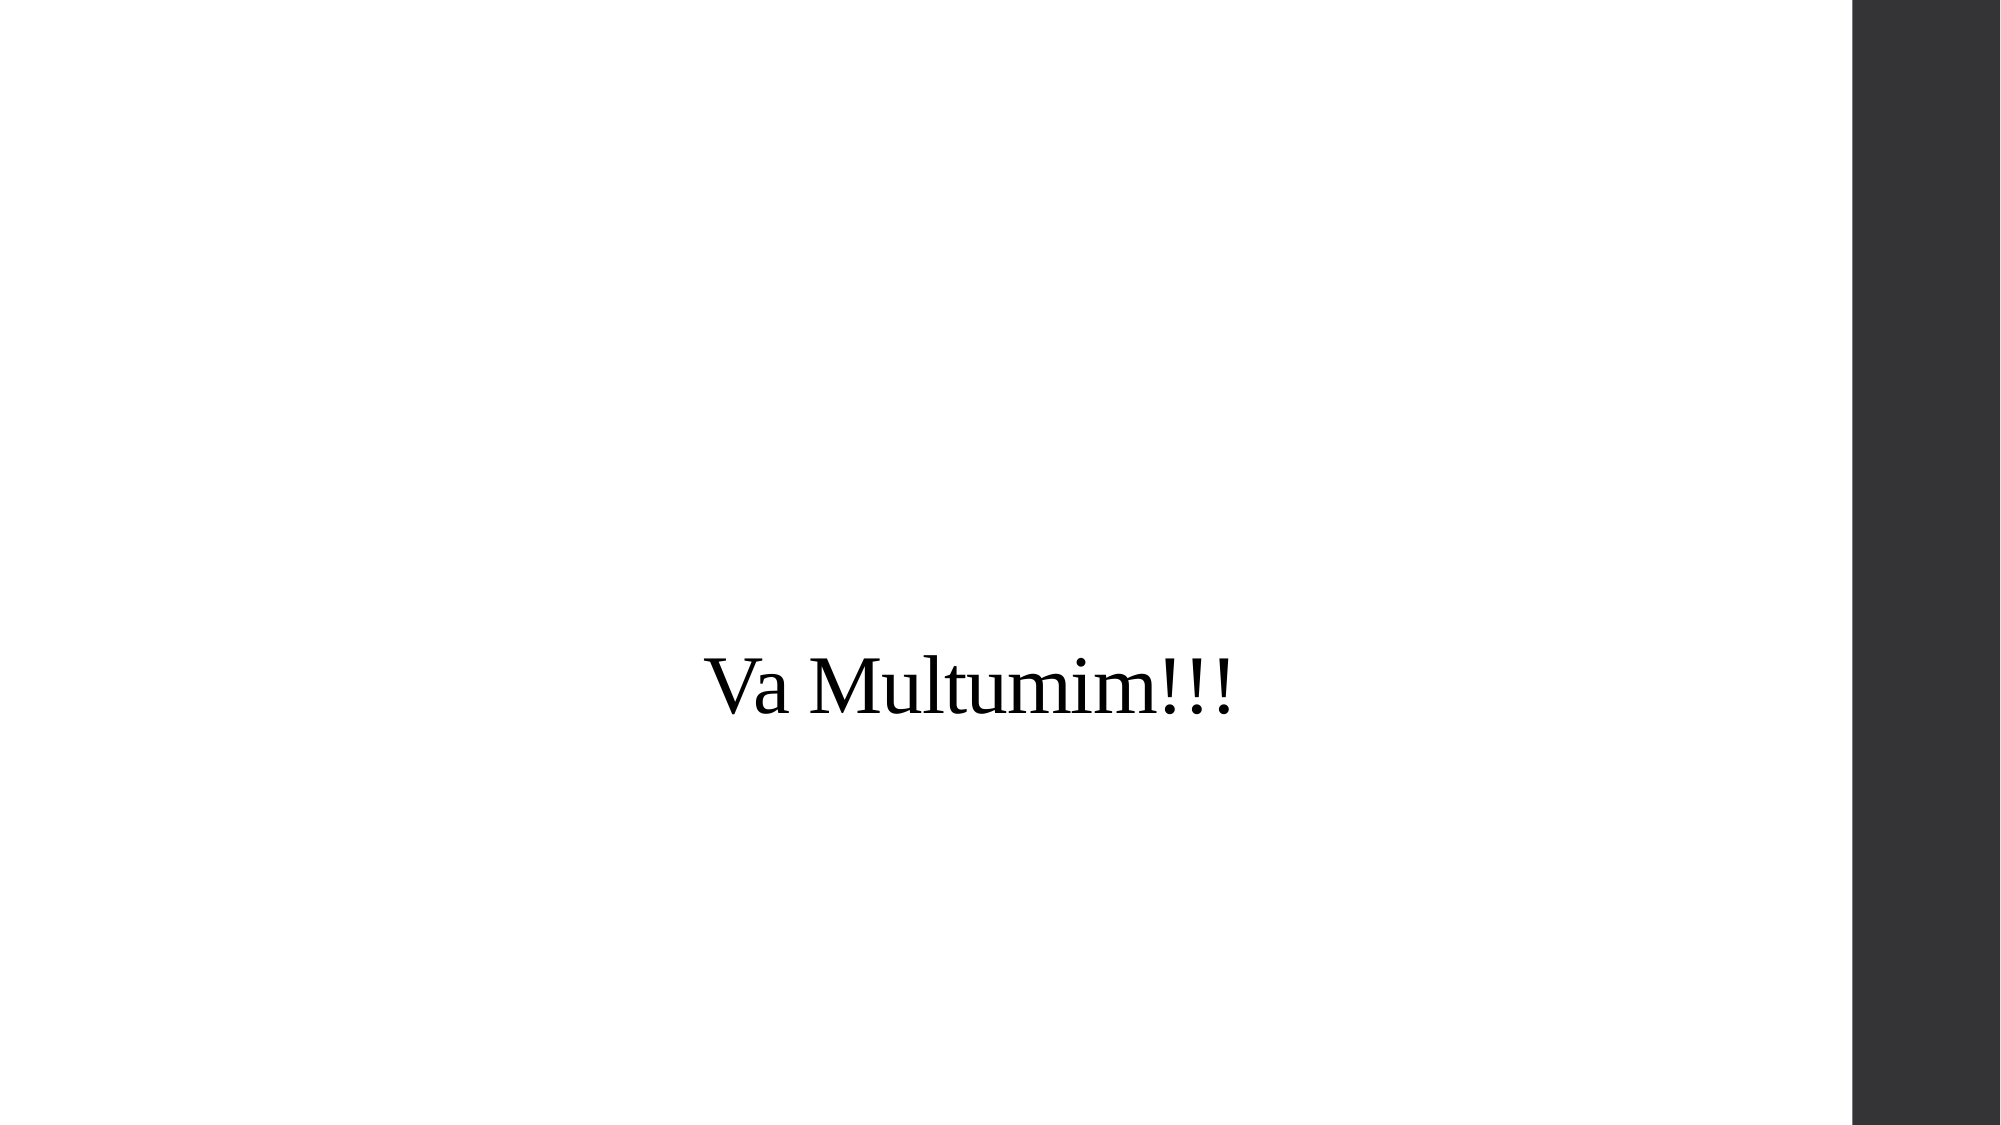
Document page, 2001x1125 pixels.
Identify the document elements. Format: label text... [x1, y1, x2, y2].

title Va Multumim!!! [688, 447, 1529, 740]
